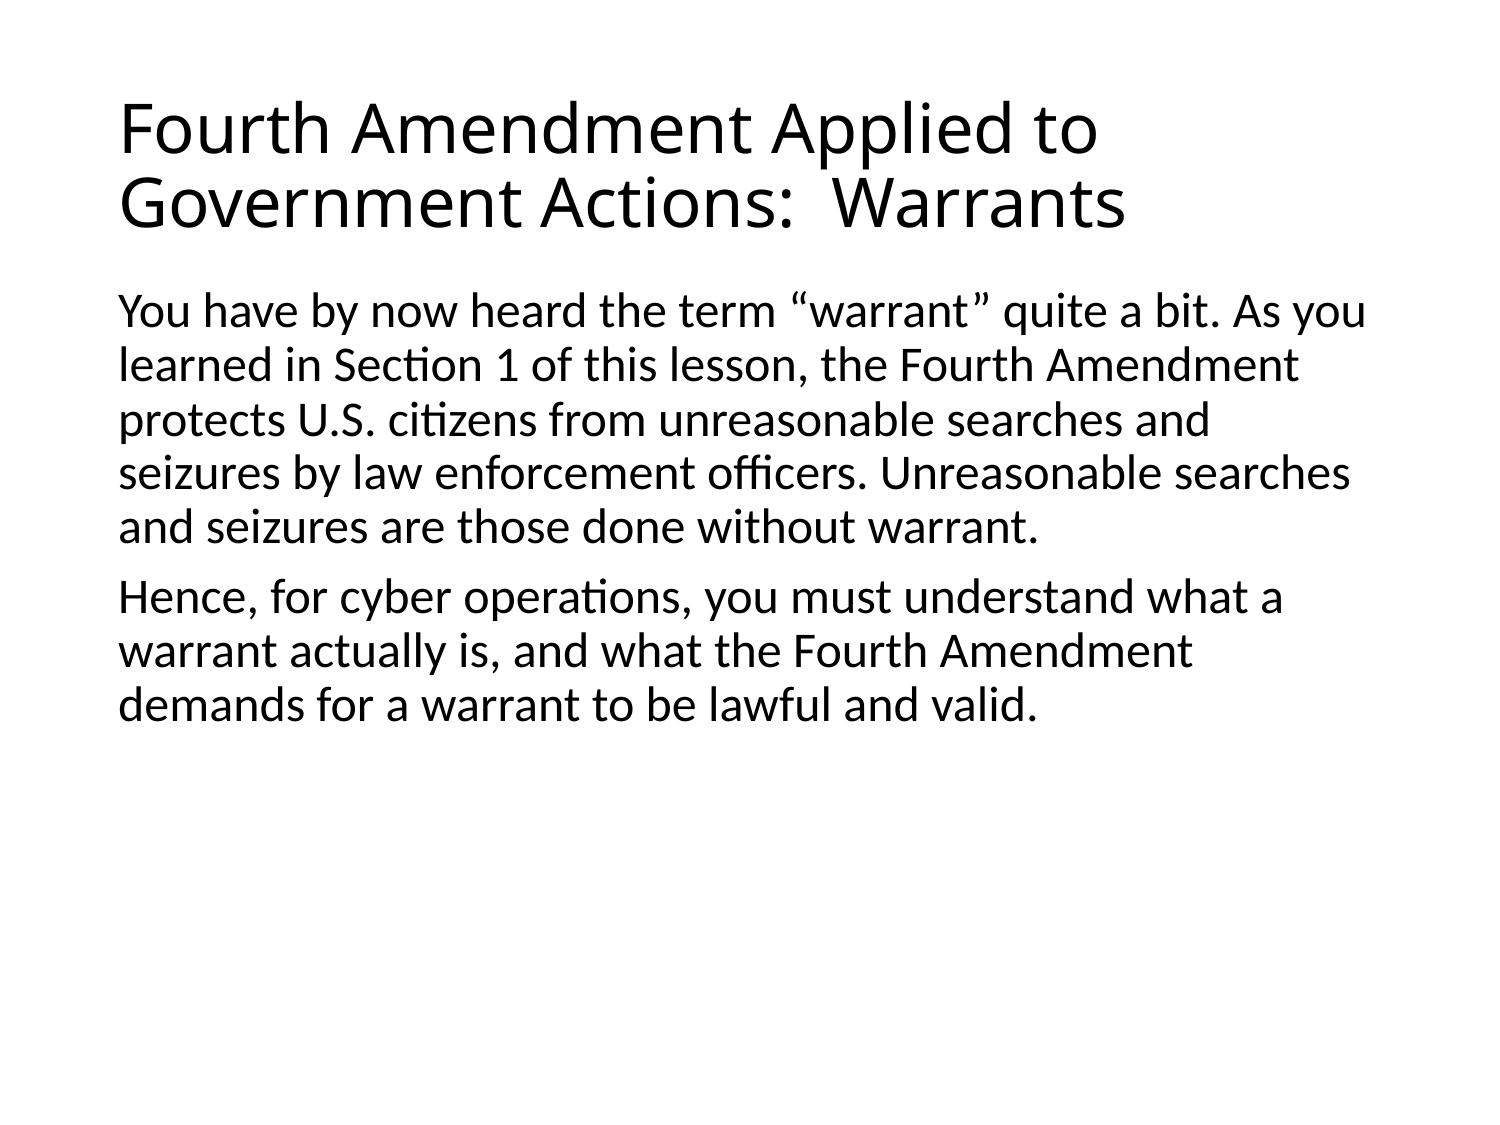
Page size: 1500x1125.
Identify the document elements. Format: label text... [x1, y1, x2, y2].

title Fourth Amendment Applied to Government Actions: Warrants [102, 59, 1398, 277]
list You have by now heard the term “warrant” quite a bit. As you learned in Section 1 of this lesson, the Fourth Amendment protects U.S. citizens from unreasonable searches and seizures by law enforcement officers. Unreasonable searches and seizures are those done without warrant. Hence, for cyber operations, you must understand what a warrant actually is, and what the Fourth Amendment demands for a warrant to be lawful and valid. [102, 277, 1398, 992]
